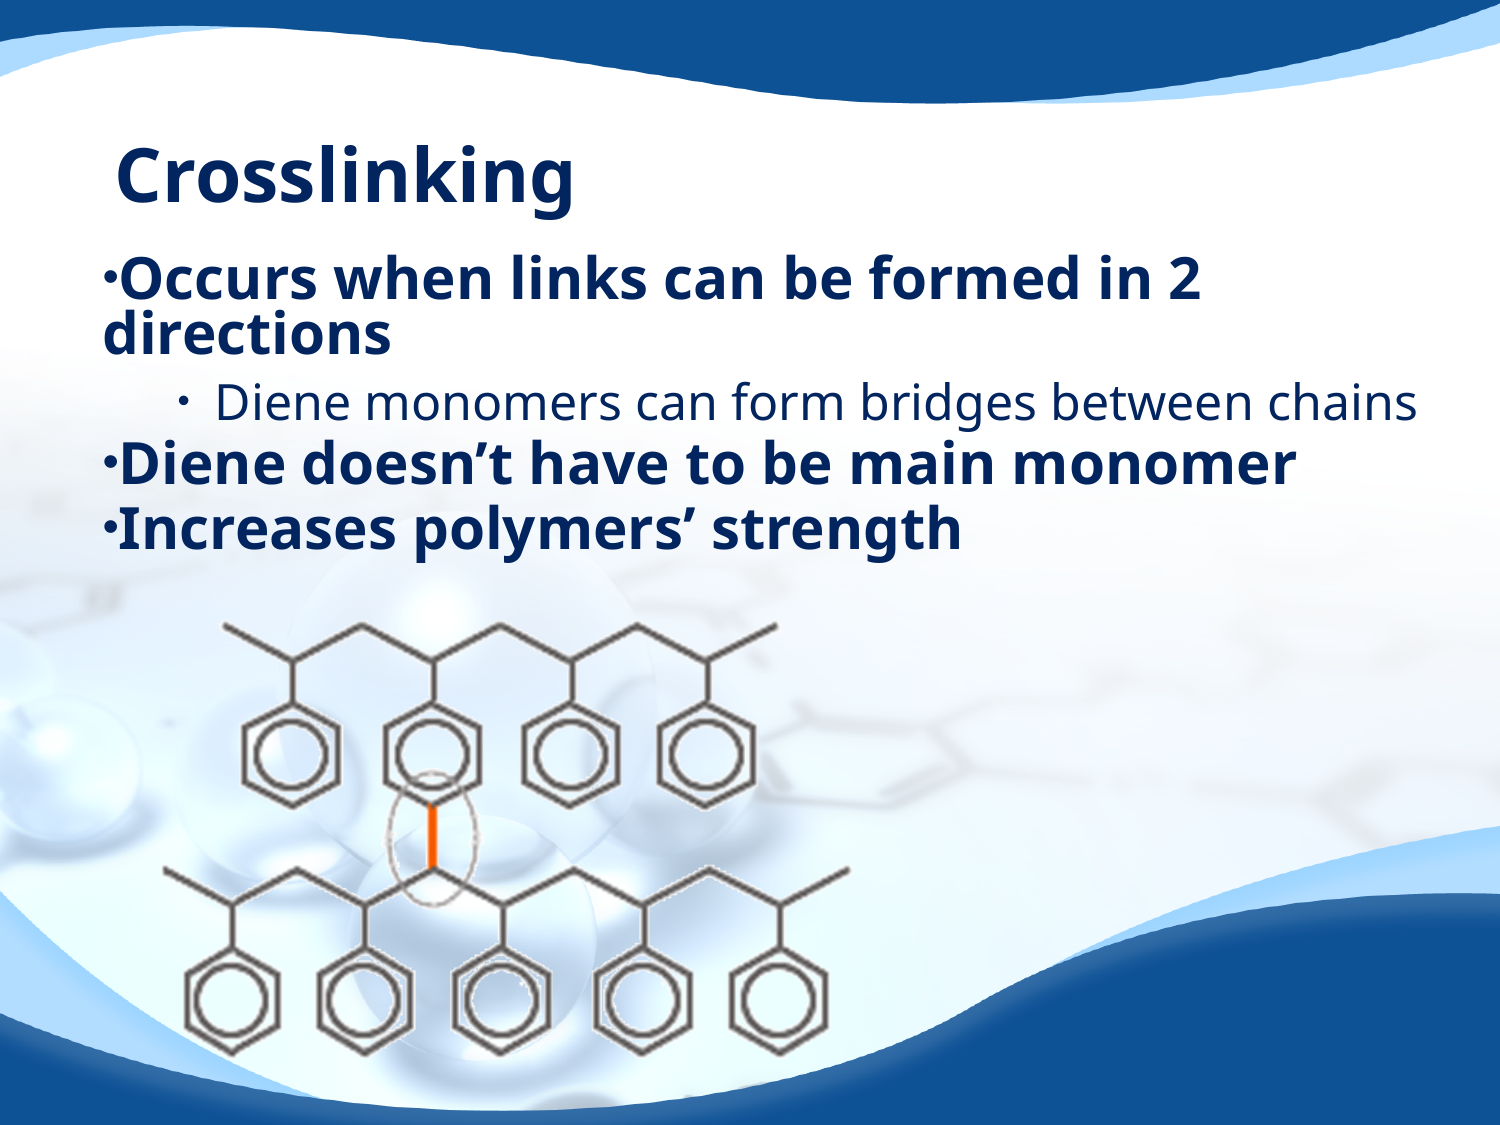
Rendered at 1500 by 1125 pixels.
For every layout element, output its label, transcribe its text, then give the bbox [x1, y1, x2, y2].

list Occurs when links can be formed in 2 directions Diene monomers can form bridges between chains Diene doesn’t have to be main monomer Increases polymers’ strength [87, 249, 1438, 968]
title Crosslinking [99, 120, 1450, 226]
picture [0, 0, 1500, 1125]
